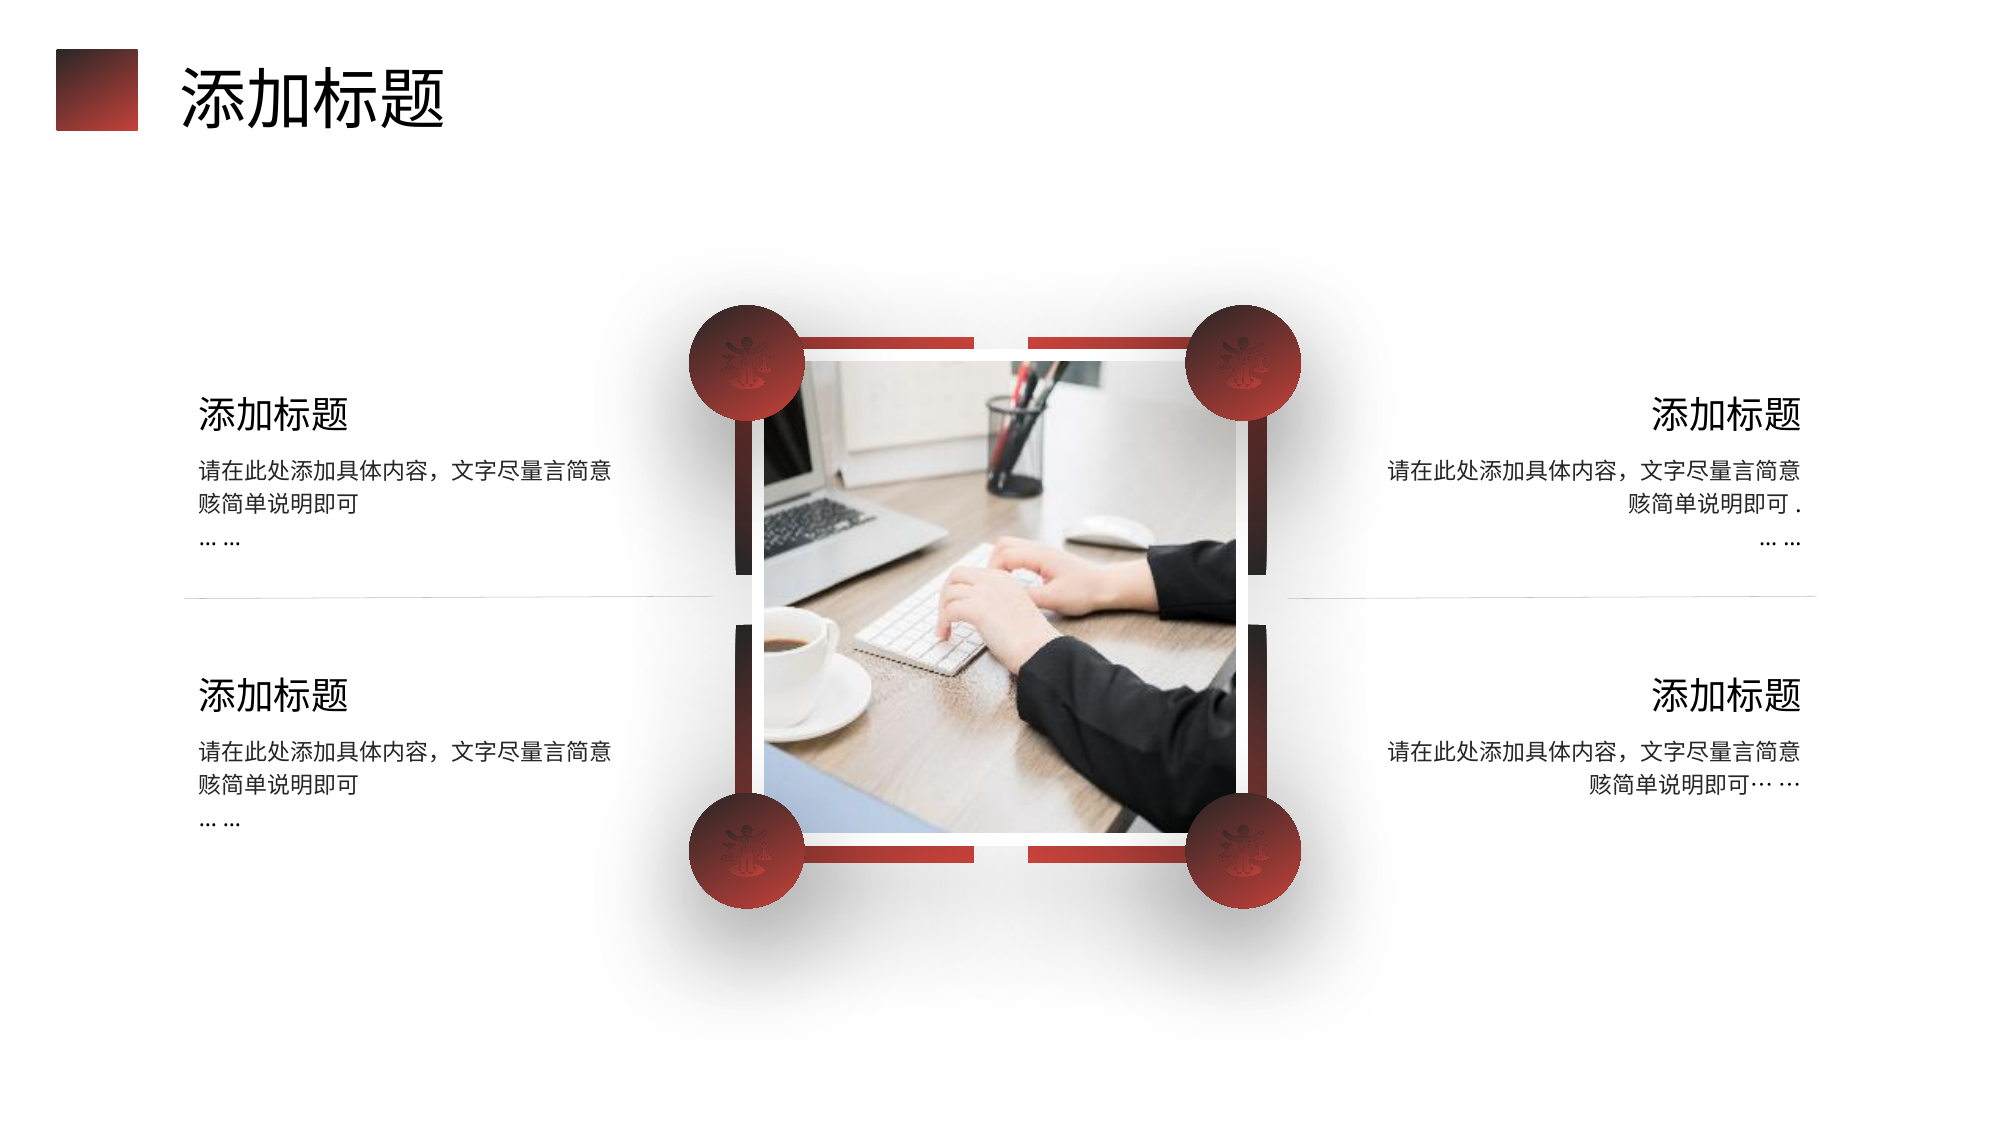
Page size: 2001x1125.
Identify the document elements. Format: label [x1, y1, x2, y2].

text_box [1185, 305, 1301, 421]
text_box [1028, 336, 1140, 354]
text_box [735, 523, 757, 576]
text_box [848, 336, 974, 354]
text_box [1360, 362, 1817, 561]
text_box [689, 305, 805, 421]
text_box [1243, 657, 1267, 773]
text_box [735, 657, 757, 772]
text_box [1185, 793, 1301, 909]
text_box [689, 793, 805, 909]
text_box [1243, 521, 1267, 576]
text_box [857, 841, 974, 863]
text_box [183, 362, 640, 561]
text_box [1028, 841, 1131, 863]
text_box [183, 644, 640, 842]
text_box [757, 354, 1243, 841]
text_box [1360, 644, 1817, 842]
text_box [56, 49, 514, 146]
